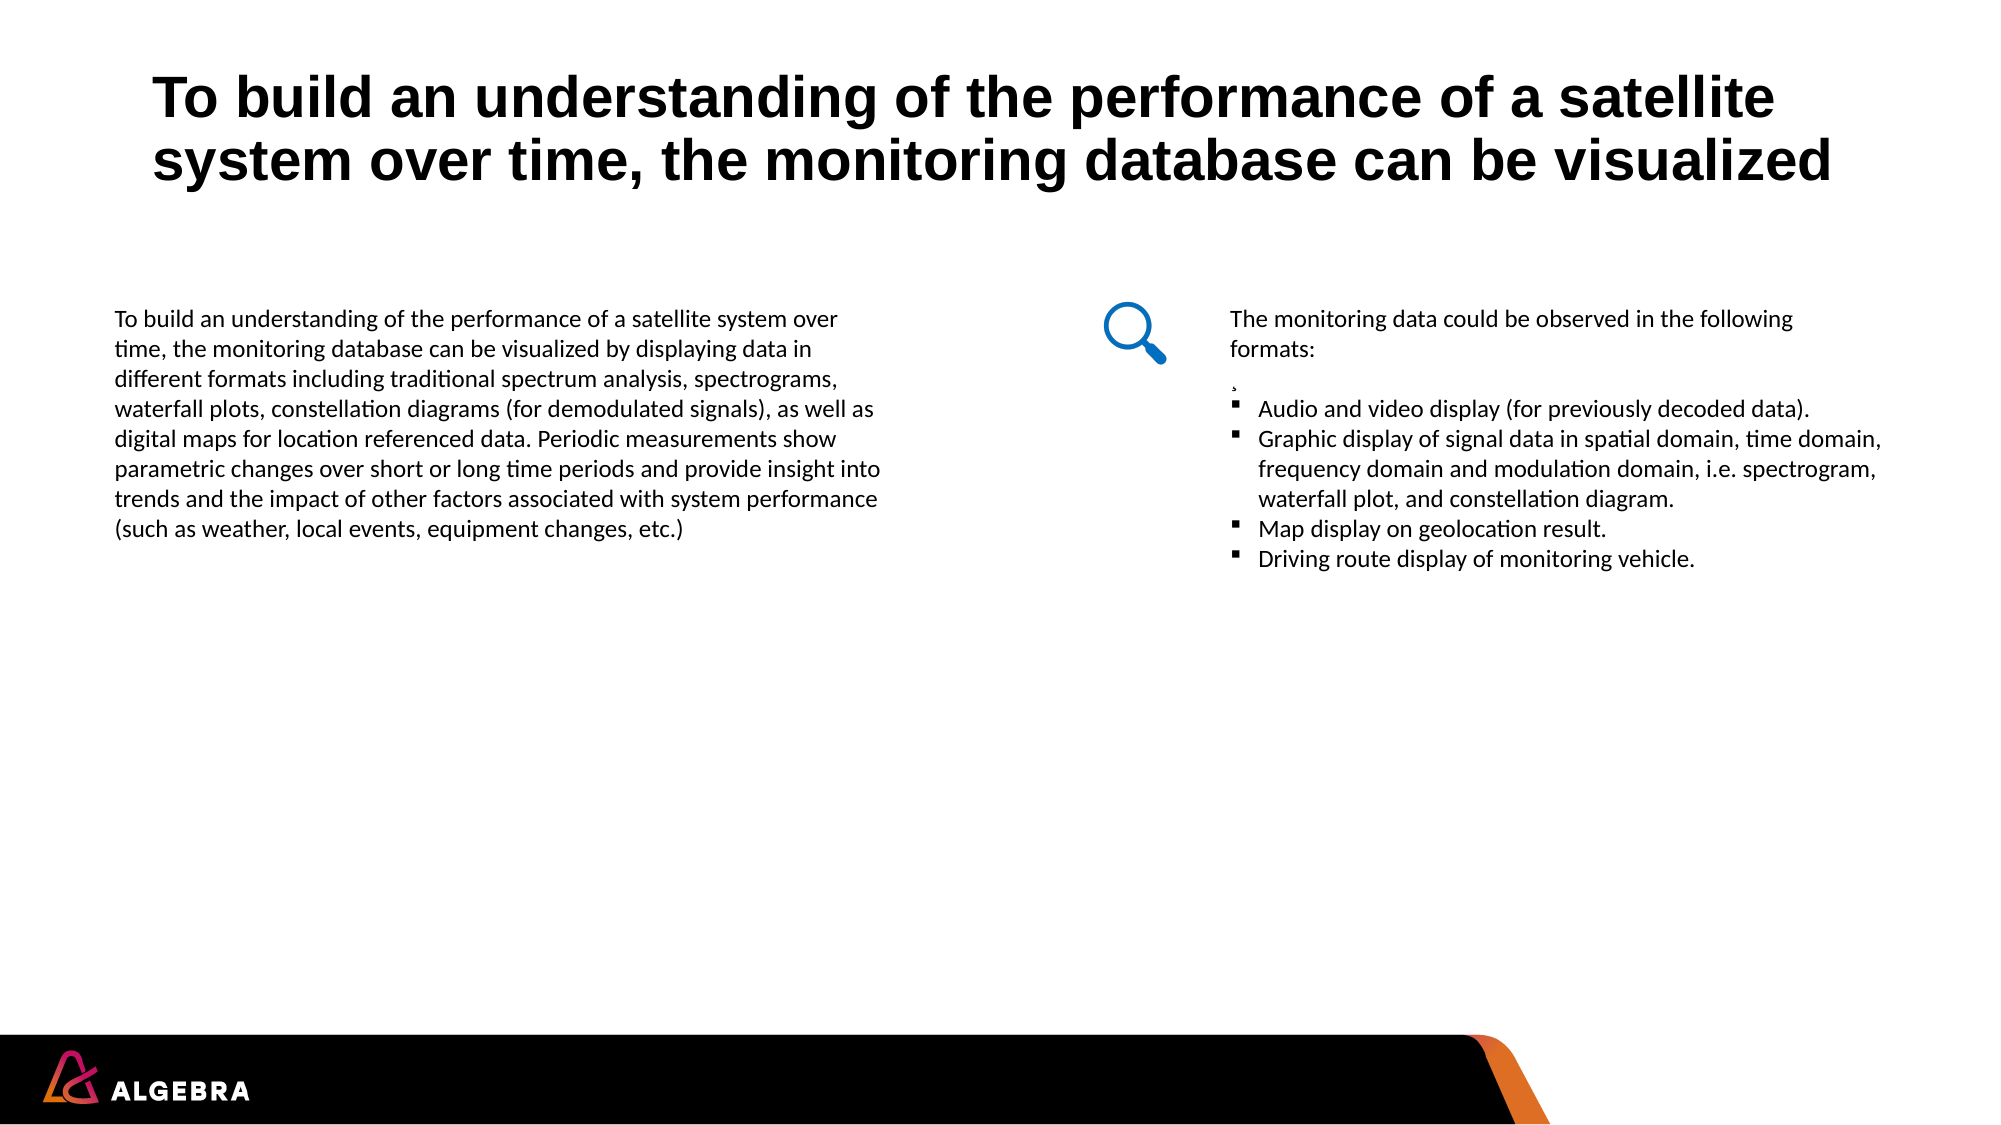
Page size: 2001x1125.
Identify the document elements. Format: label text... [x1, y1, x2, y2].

text_box The monitoring data could be observed in the following formats: ¸ Audio and video display (for previously decoded data). Graphic display of signal data in spatial domain, time domain, frequency domain and modulation domain, i.e. spectrogram, waterfall plot, and constellation diagram. Map display on geolocation result. Driving route display of monitoring vehicle. [1214, 294, 1901, 700]
text_box To build an understanding of the performance of a satellite system over time, the monitoring database can be visualized by displaying data in different formats including traditional spectrum analysis, spectrograms, waterfall plots, constellation diagrams (for demodulated signals), as well as digital maps for location referenced data. Periodic measurements show parametric changes over short or long time periods and provide insight into trends and the impact of other factors associated with system performance (such as weather, local events, equipment changes, etc.) [99, 294, 903, 563]
title To build an understanding of the performance of a satellite system over time, the monitoring database can be visualized [137, 59, 1863, 278]
picture [0, 1034, 1733, 1125]
picture [1097, 295, 1173, 371]
